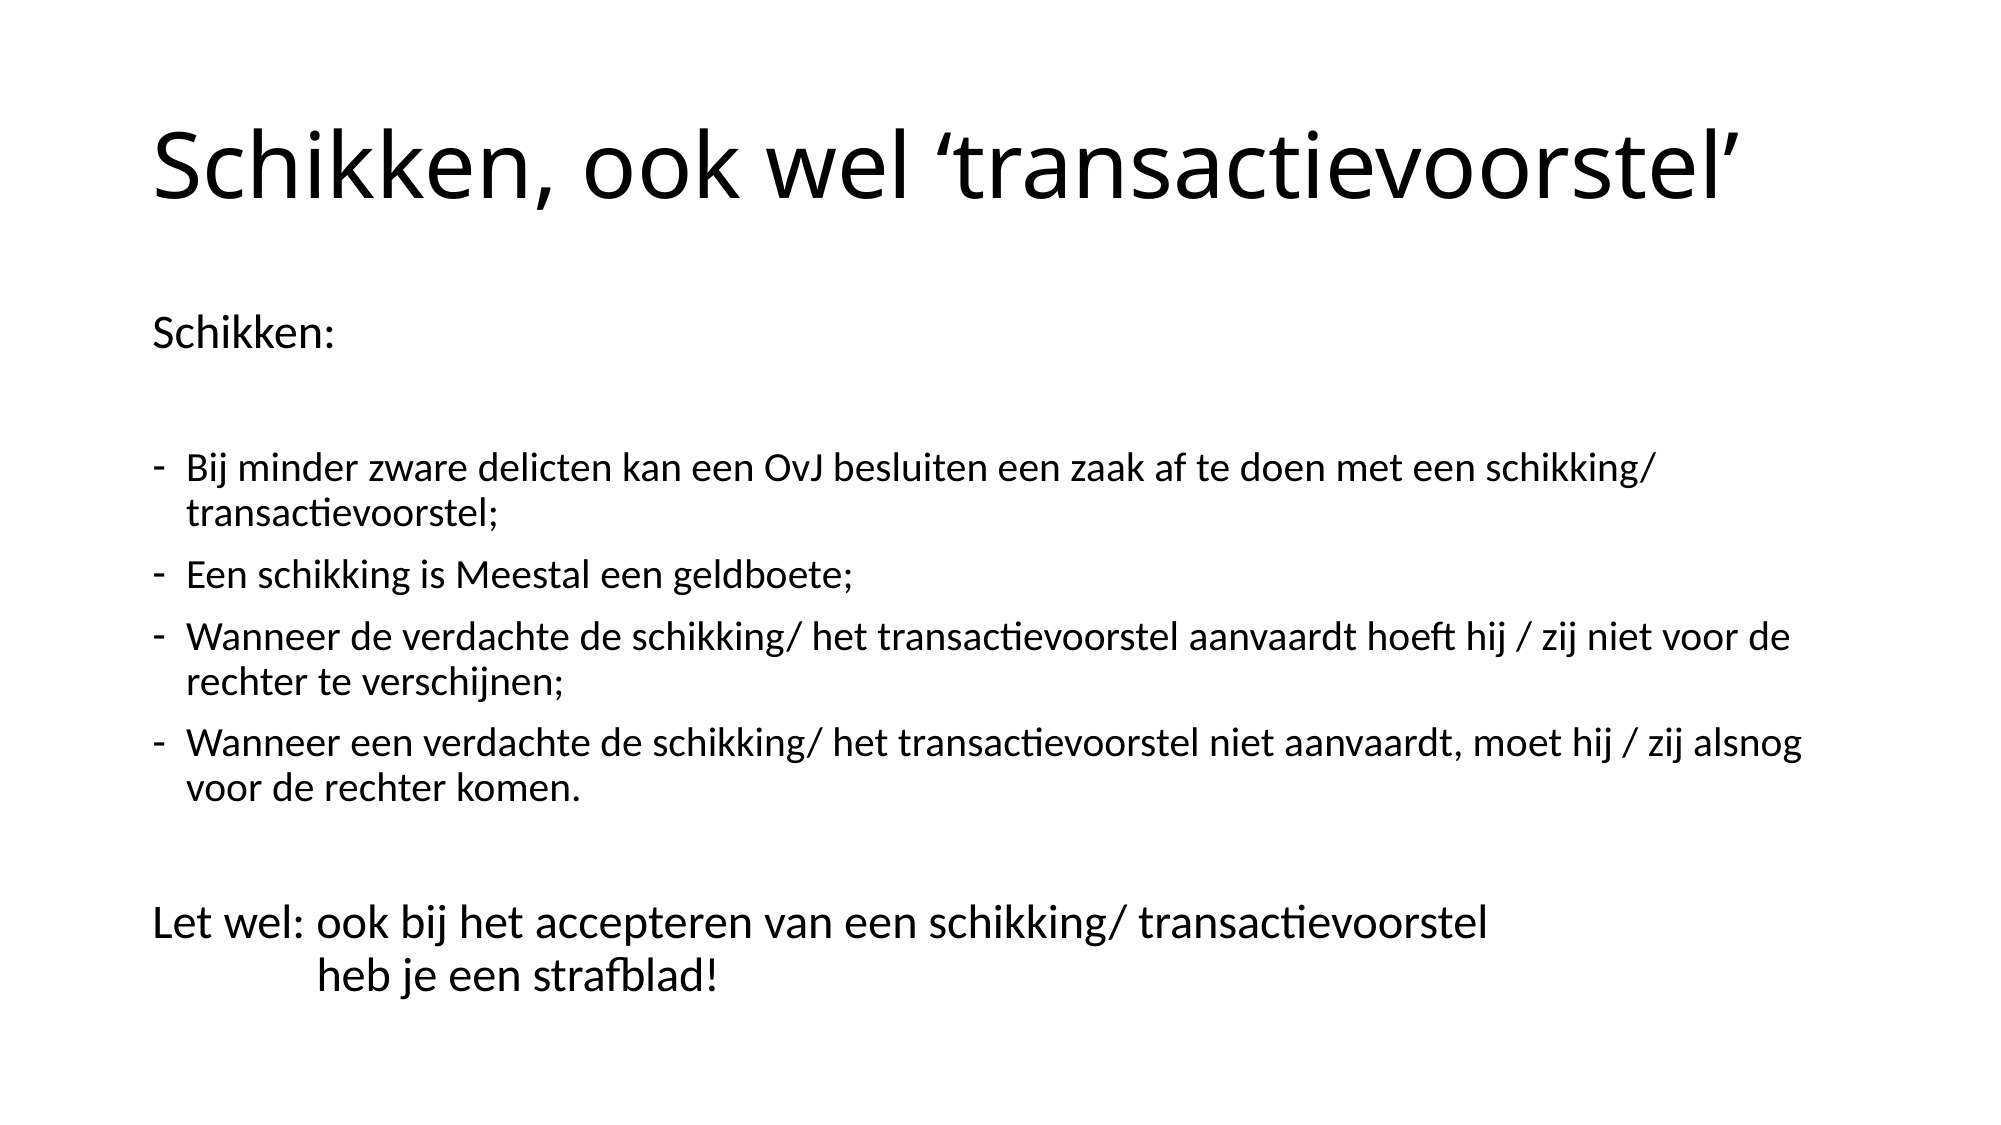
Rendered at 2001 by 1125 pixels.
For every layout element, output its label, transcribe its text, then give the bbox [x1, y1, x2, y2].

list Schikken: Bij minder zware delicten kan een OvJ besluiten een zaak af te doen met een schikking/ transactievoorstel; Een schikking is Meestal een geldboete; Wanneer de verdachte de schikking/ het transactievoorstel aanvaardt hoeft hij / zij niet voor de rechter te verschijnen; Wanneer een verdachte de schikking/ het transactievoorstel niet aanvaardt, moet hij / zij alsnog voor de rechter komen. Let wel: ook bij het accepteren van een schikking/ transactievoorstel heb je een strafblad! [137, 299, 1863, 1014]
title Schikken, ook wel ‘transactievoorstel’ [137, 59, 1863, 278]
